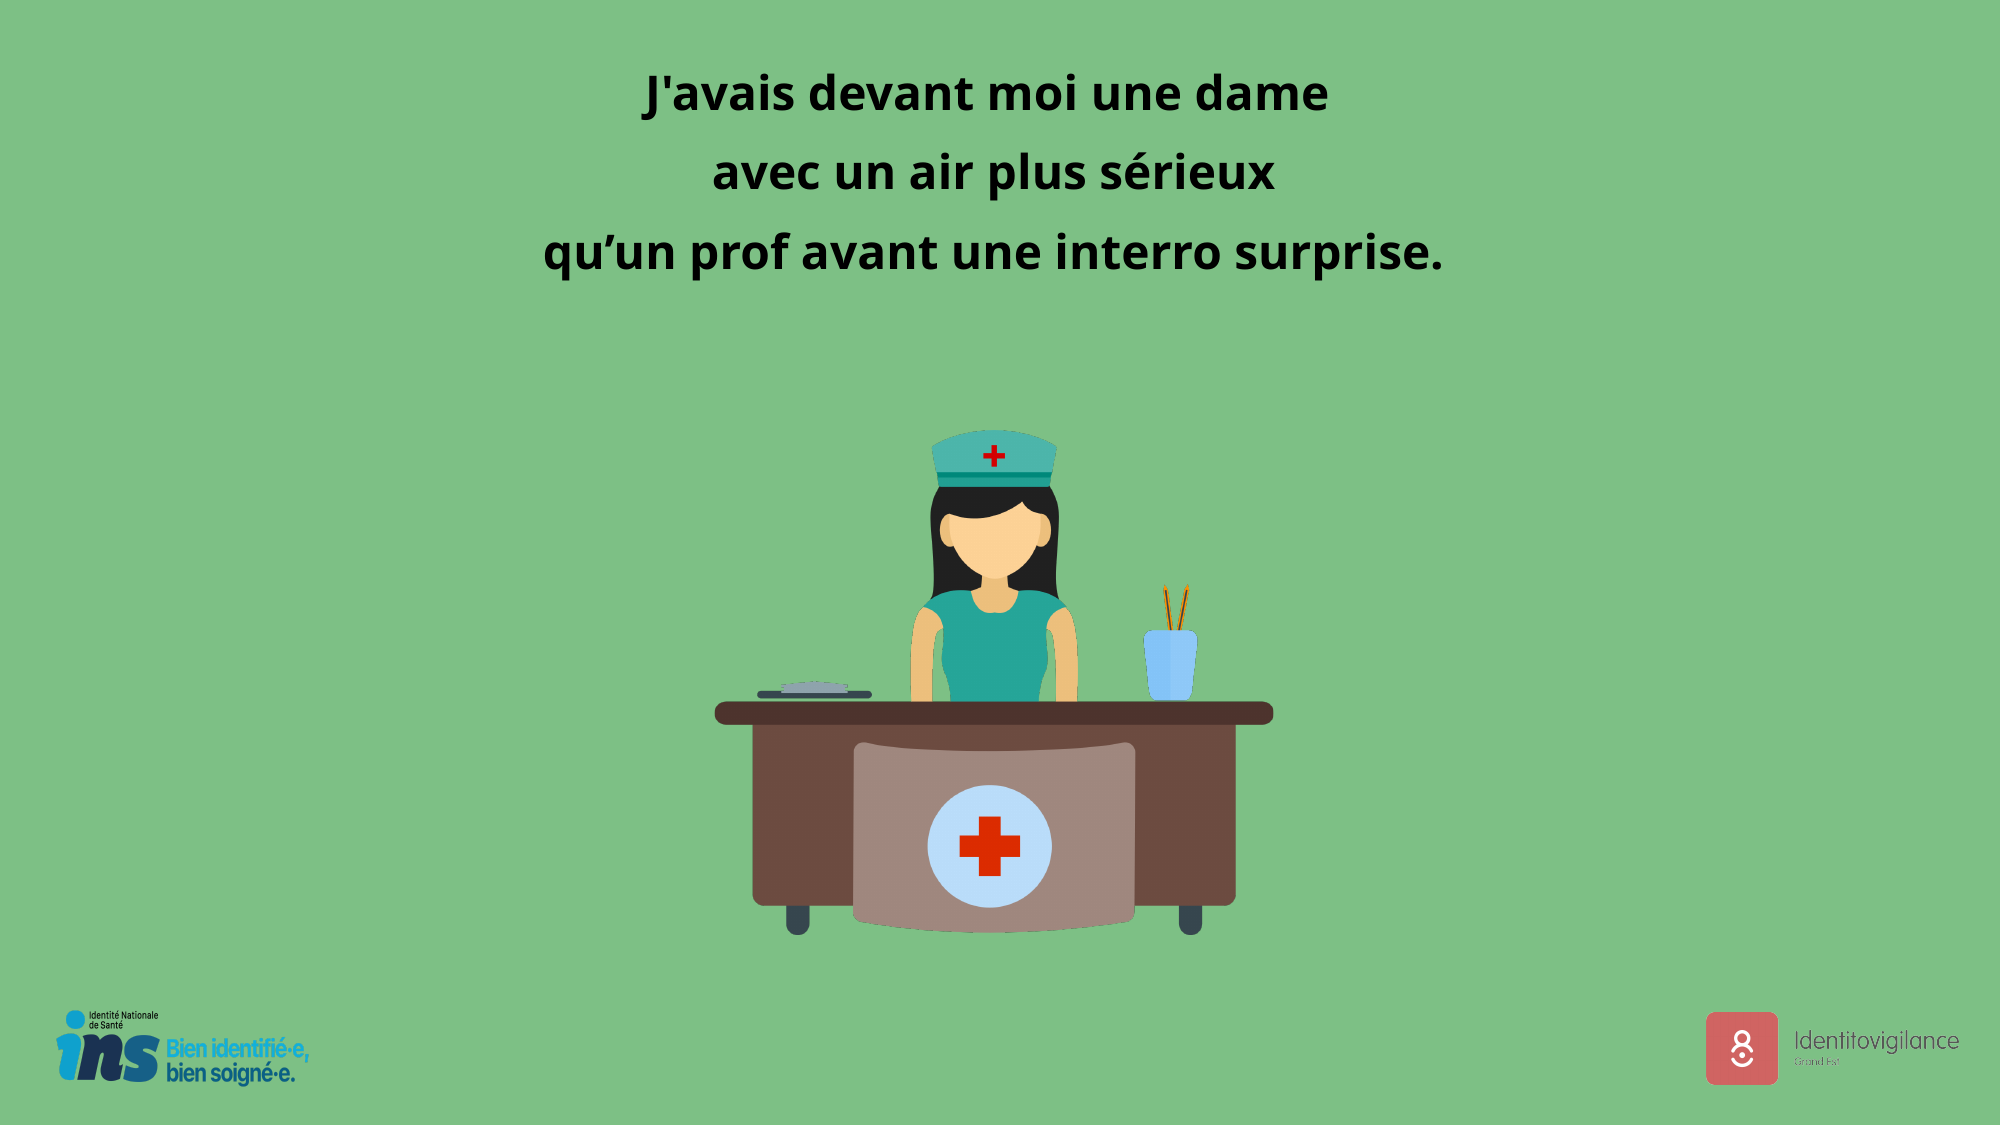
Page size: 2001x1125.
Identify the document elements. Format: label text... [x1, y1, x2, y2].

text_box [714, 430, 1274, 935]
picture [1706, 1012, 1959, 1085]
picture [41, 992, 324, 1105]
text_box J'avais devant moi une dame avec un air plus sérieux qu’un prof avant une interro surprise. [537, 40, 1450, 280]
